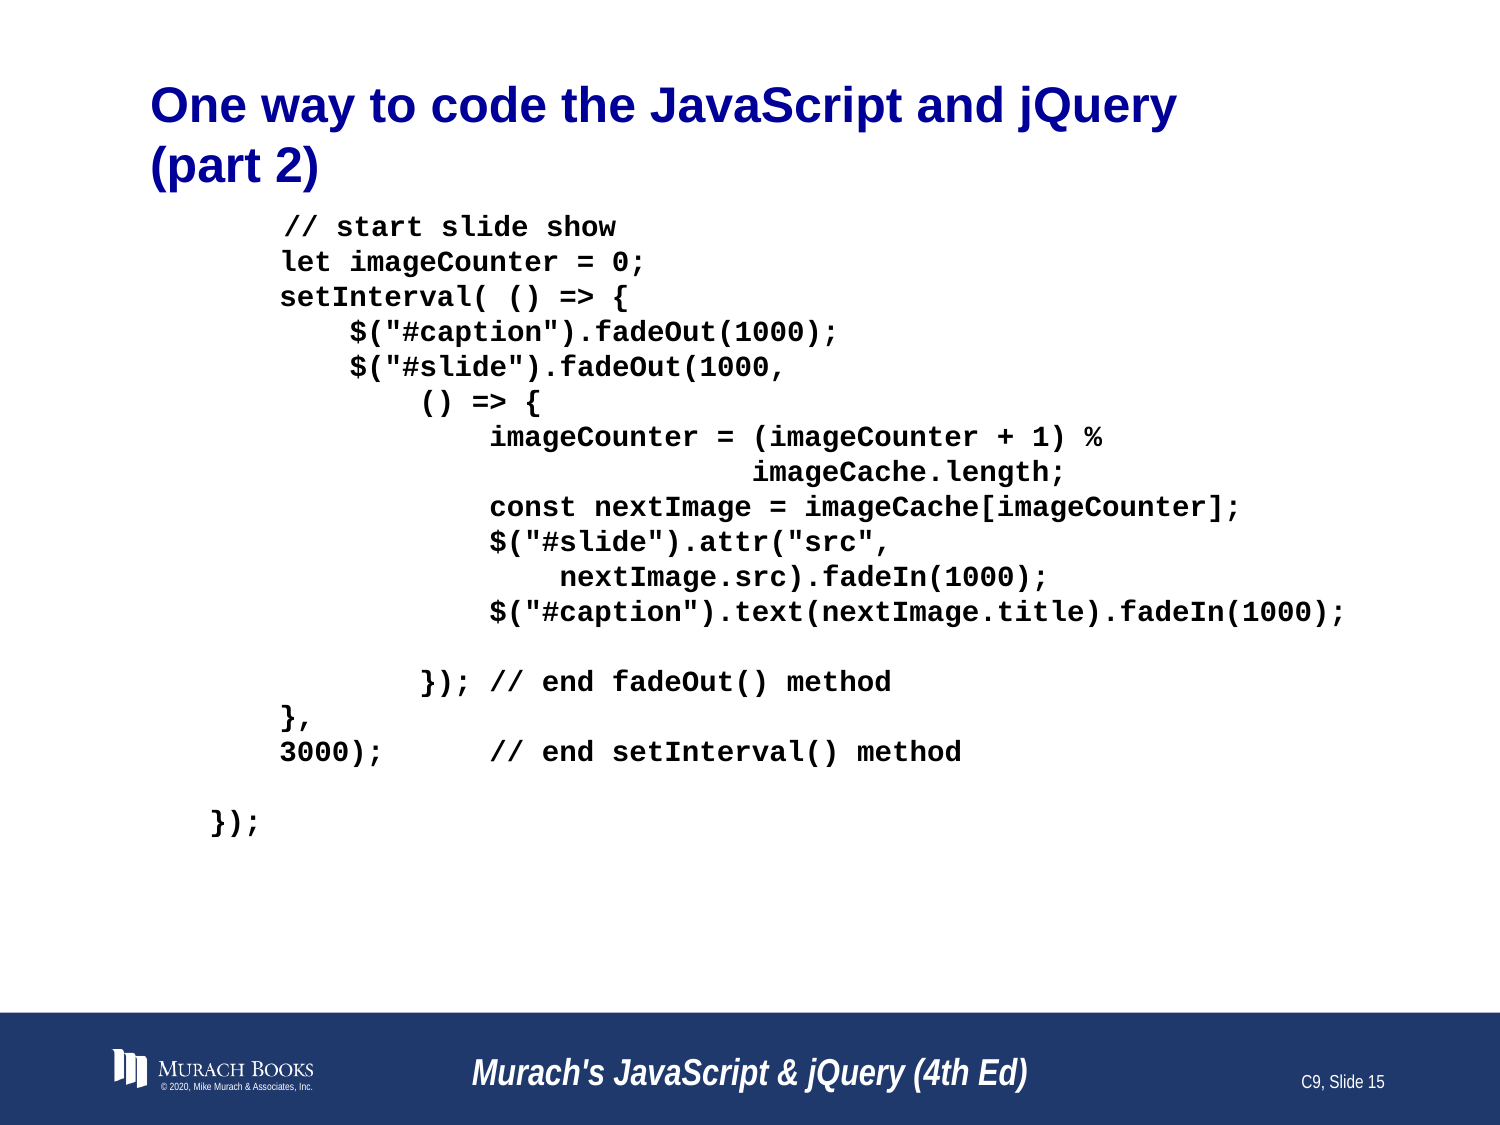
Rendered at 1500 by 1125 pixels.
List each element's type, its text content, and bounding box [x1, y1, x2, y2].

slide_number C9, Slide 15 [1087, 1025, 1400, 1100]
slide_number Murach's JavaScript & jQuery (4th Ed) [463, 1025, 1050, 1100]
footer © 2020, Mike Murach & Associates, Inc. [12, 1025, 463, 1100]
title One way to code the JavaScript and jQuery (part 2) [150, 72, 1350, 194]
list // start slide show let imageCounter = 0; setInterval( () => { $("#caption").fadeOut(1000); $("#slide").fadeOut(1000, () => { imageCounter = (imageCounter + 1) % imageCache.length; const nextImage = imageCache[imageCounter]; $("#slide").attr("src", nextImage.src).fadeIn(1000); $("#caption").text(nextImage.title).fadeIn(1000); }); // end fadeOut() method }, 3000); // end setInterval() method }); [137, 200, 1363, 1000]
